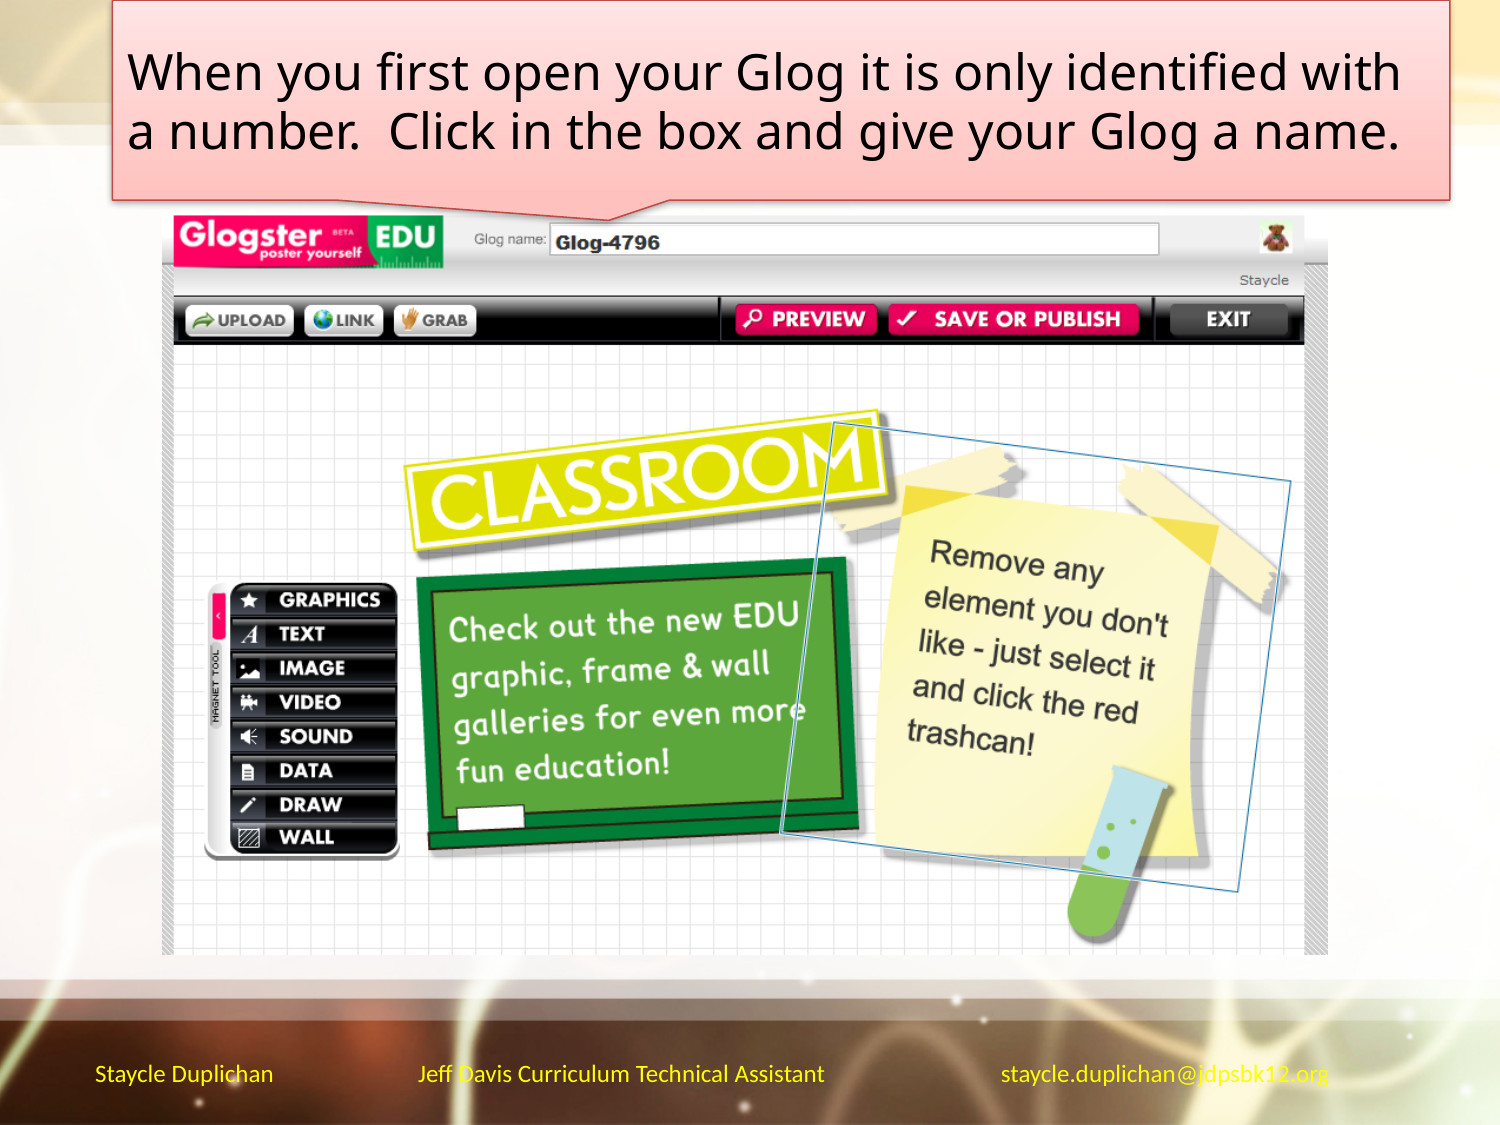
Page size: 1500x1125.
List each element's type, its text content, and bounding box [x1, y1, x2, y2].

text_box When you first open your Glog it is only identified with a number. Click in the box and give your Glog a name. [111, 0, 1451, 210]
picture [0, 0, 1500, 1125]
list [162, 212, 1328, 956]
footer Staycle Duplichan Jeff Davis Curriculum Technical Assistant staycle.duplichan@jdpsbk12.org [0, 1042, 1425, 1103]
